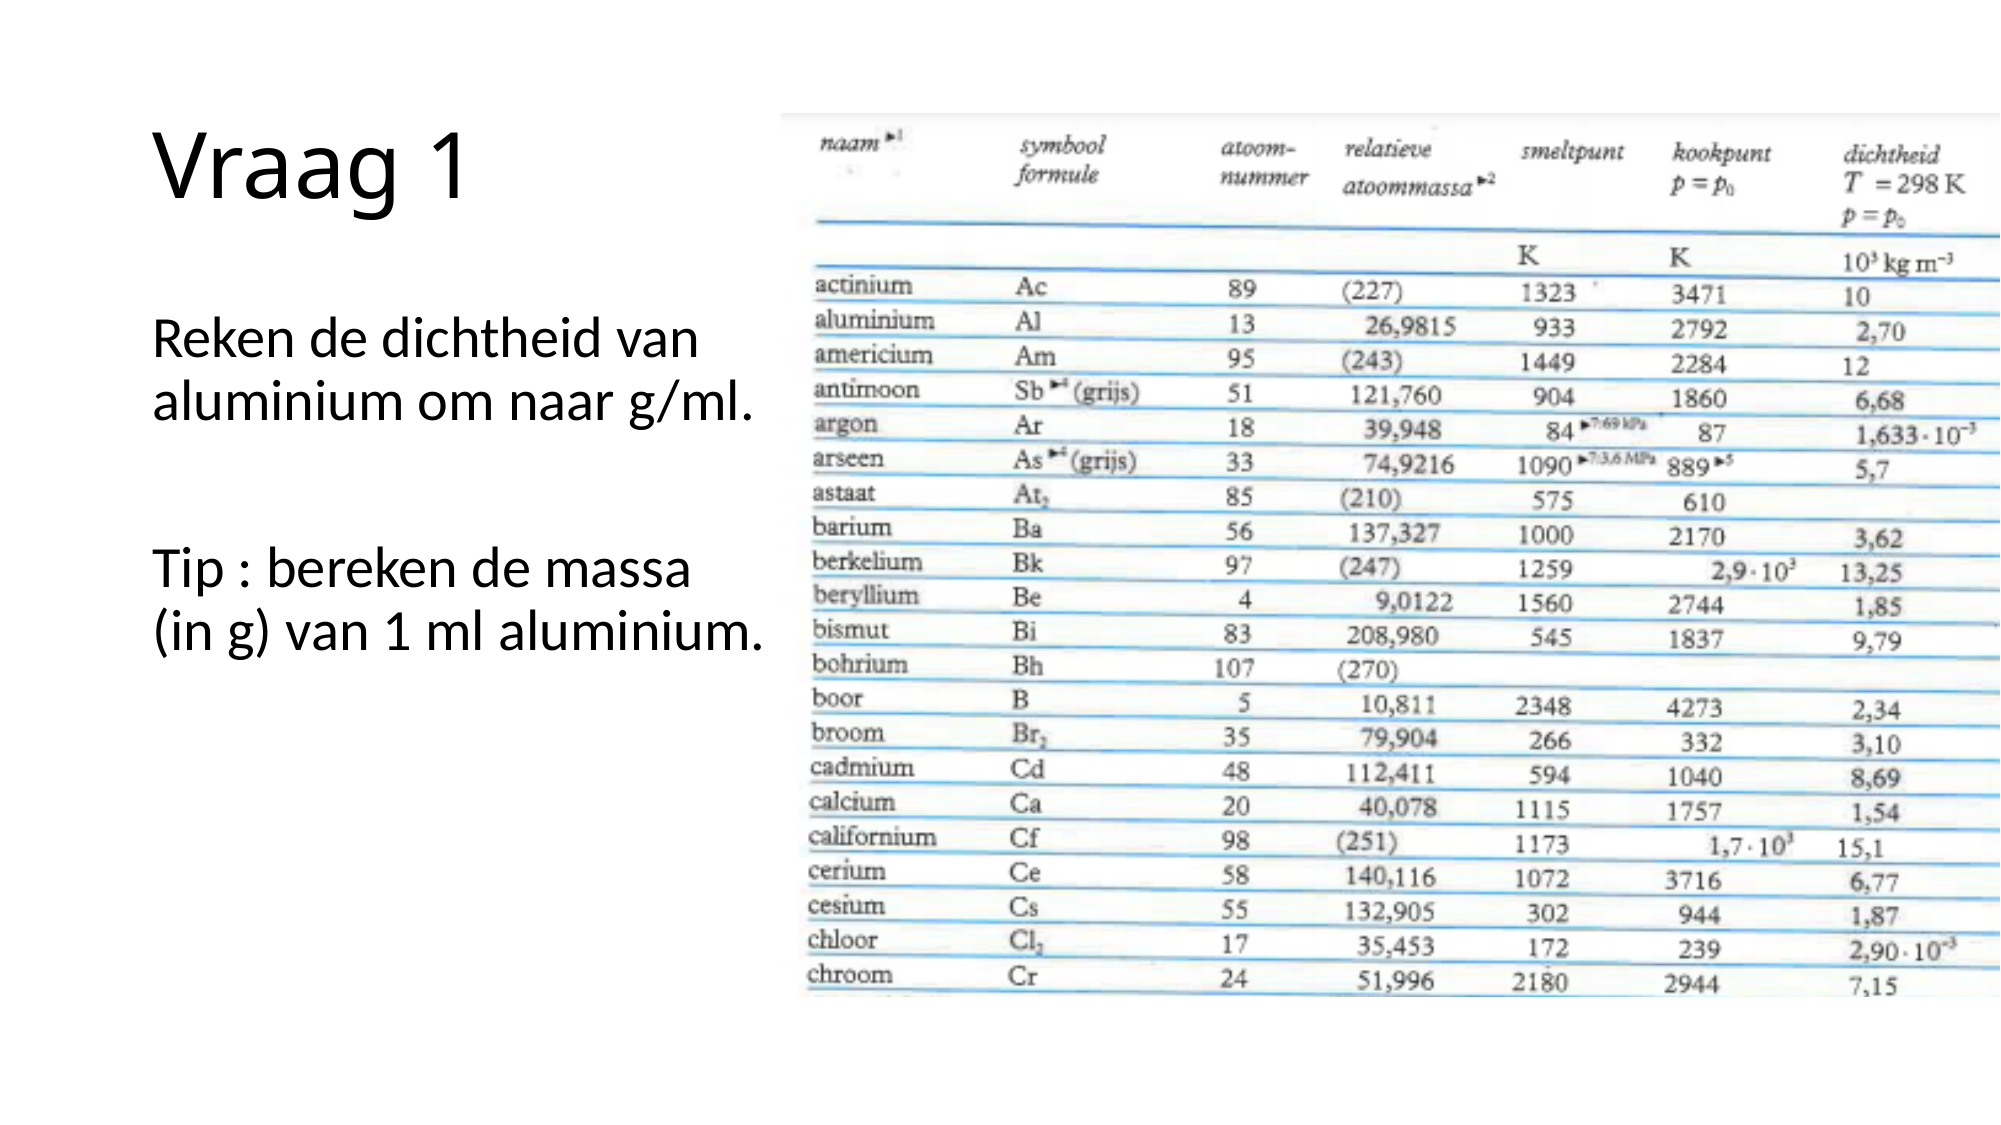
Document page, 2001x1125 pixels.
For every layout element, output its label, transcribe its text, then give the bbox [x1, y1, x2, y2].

list Reken de dichtheid van aluminium om naar g/ml. Tip : bereken de massa (in g) van 1 ml aluminium. [137, 299, 781, 1014]
picture [780, 113, 2000, 997]
title Vraag 1 [137, 59, 1863, 278]
